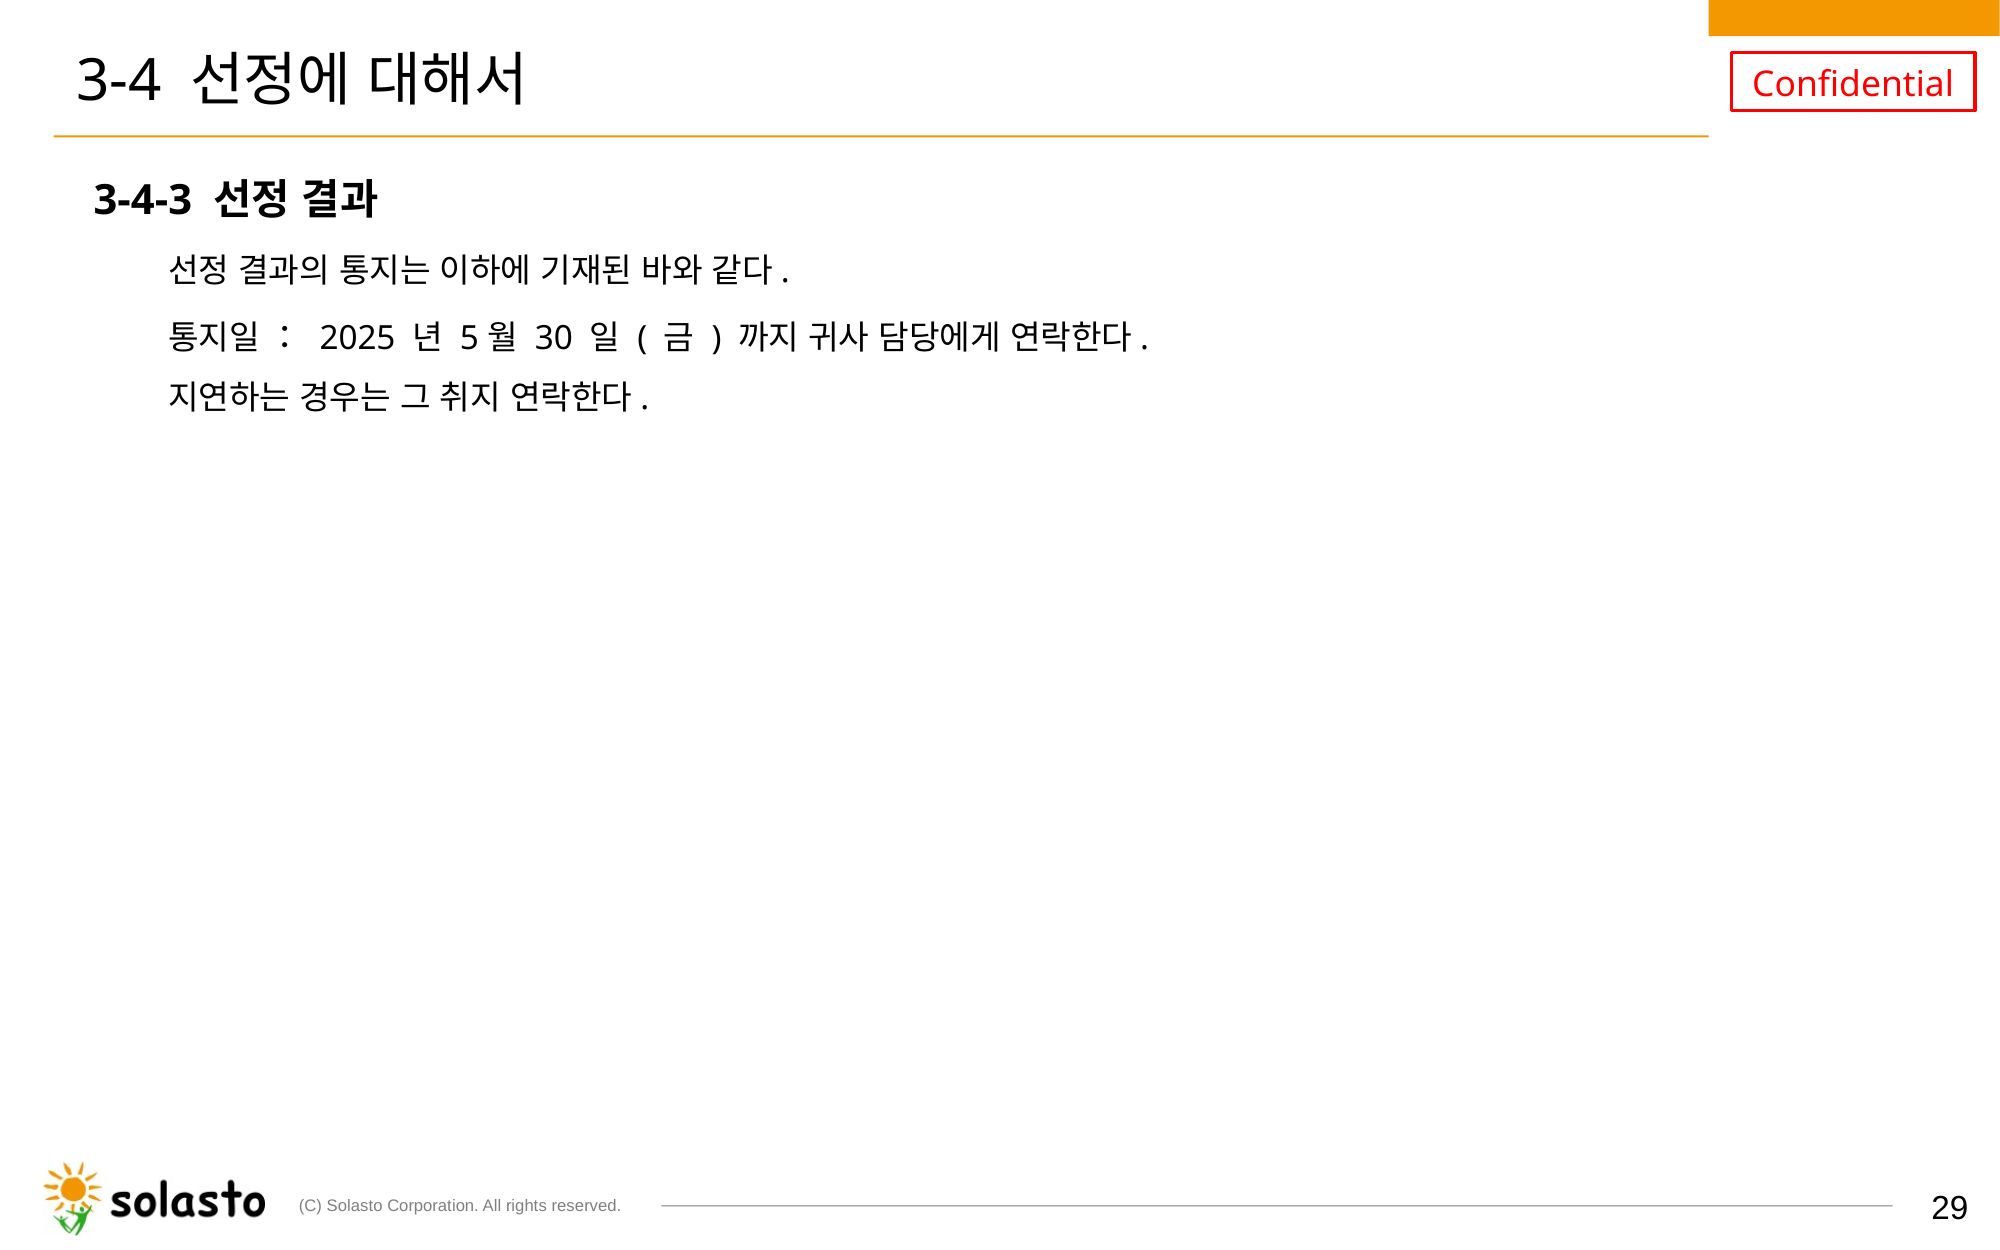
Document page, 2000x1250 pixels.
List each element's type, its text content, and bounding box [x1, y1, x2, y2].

text_box 3-4-3 선정 결과 선정 결과의 통지는 이하에 기재된 바와 같다. 통지일 ： 2025 년 5월 30 일 ( 금 ) 까지 귀사 담당에게 연락한다. 지연하는 경우는 그 취지 연락한다. [78, 140, 1886, 1133]
title 3-4 선정에 대해서 [61, 34, 1709, 121]
picture [43, 1161, 265, 1238]
